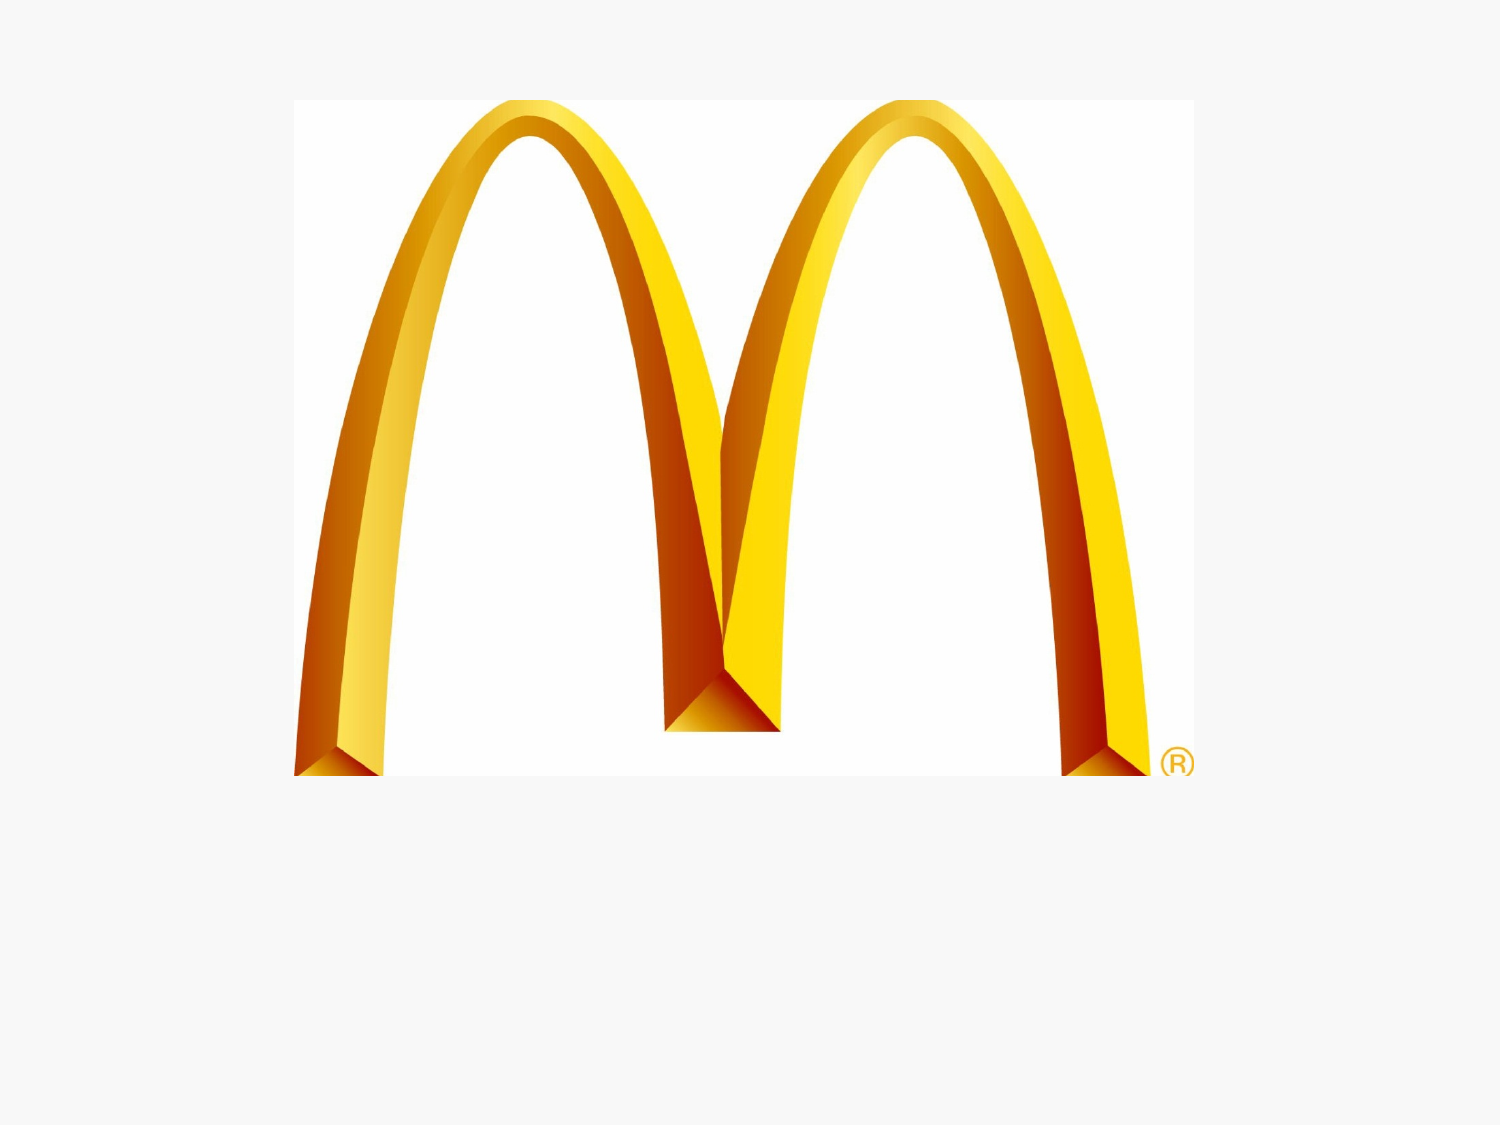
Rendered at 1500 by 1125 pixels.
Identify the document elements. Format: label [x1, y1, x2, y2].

picture [293, 100, 1195, 776]
